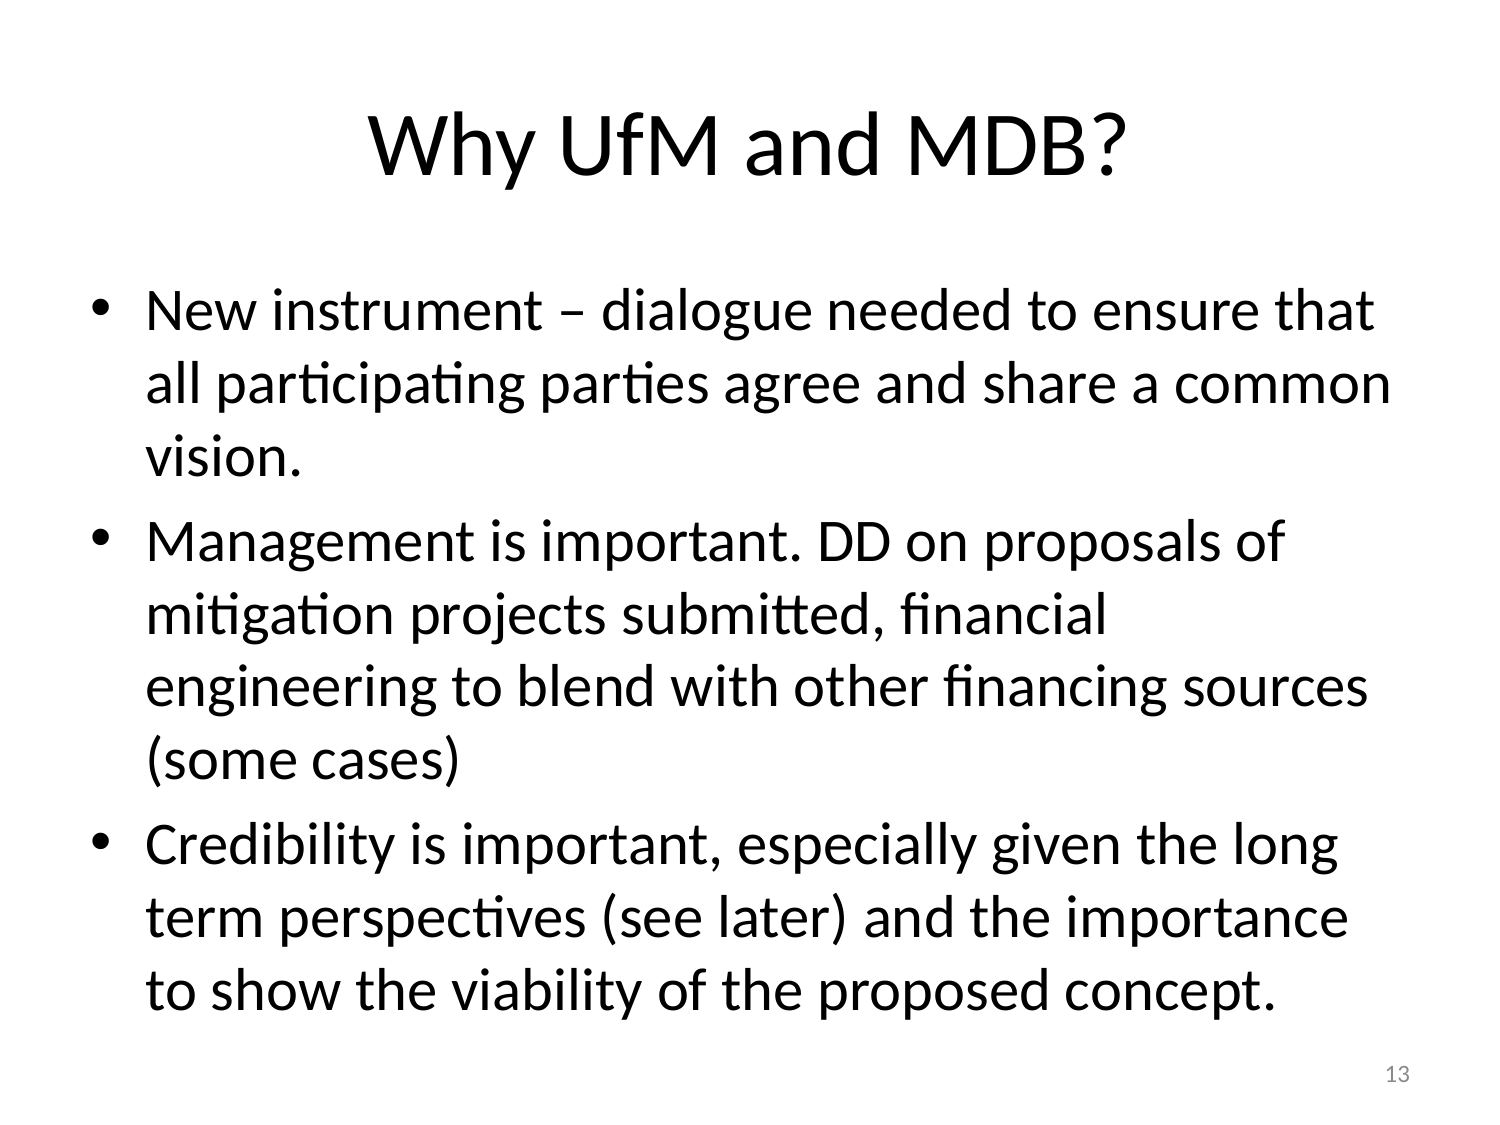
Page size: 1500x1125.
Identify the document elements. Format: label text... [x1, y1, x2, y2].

title Why UfM and MDB? [75, 45, 1425, 233]
list New instrument – dialogue needed to ensure that all participating parties agree and share a common vision. Management is important. DD on proposals of mitigation projects submitted, financial engineering to blend with other financing sources (some cases) Credibility is important, especially given the long term perspectives (see later) and the importance to show the viability of the proposed concept. [75, 262, 1425, 1043]
slide_number 13 [1074, 1042, 1425, 1103]
